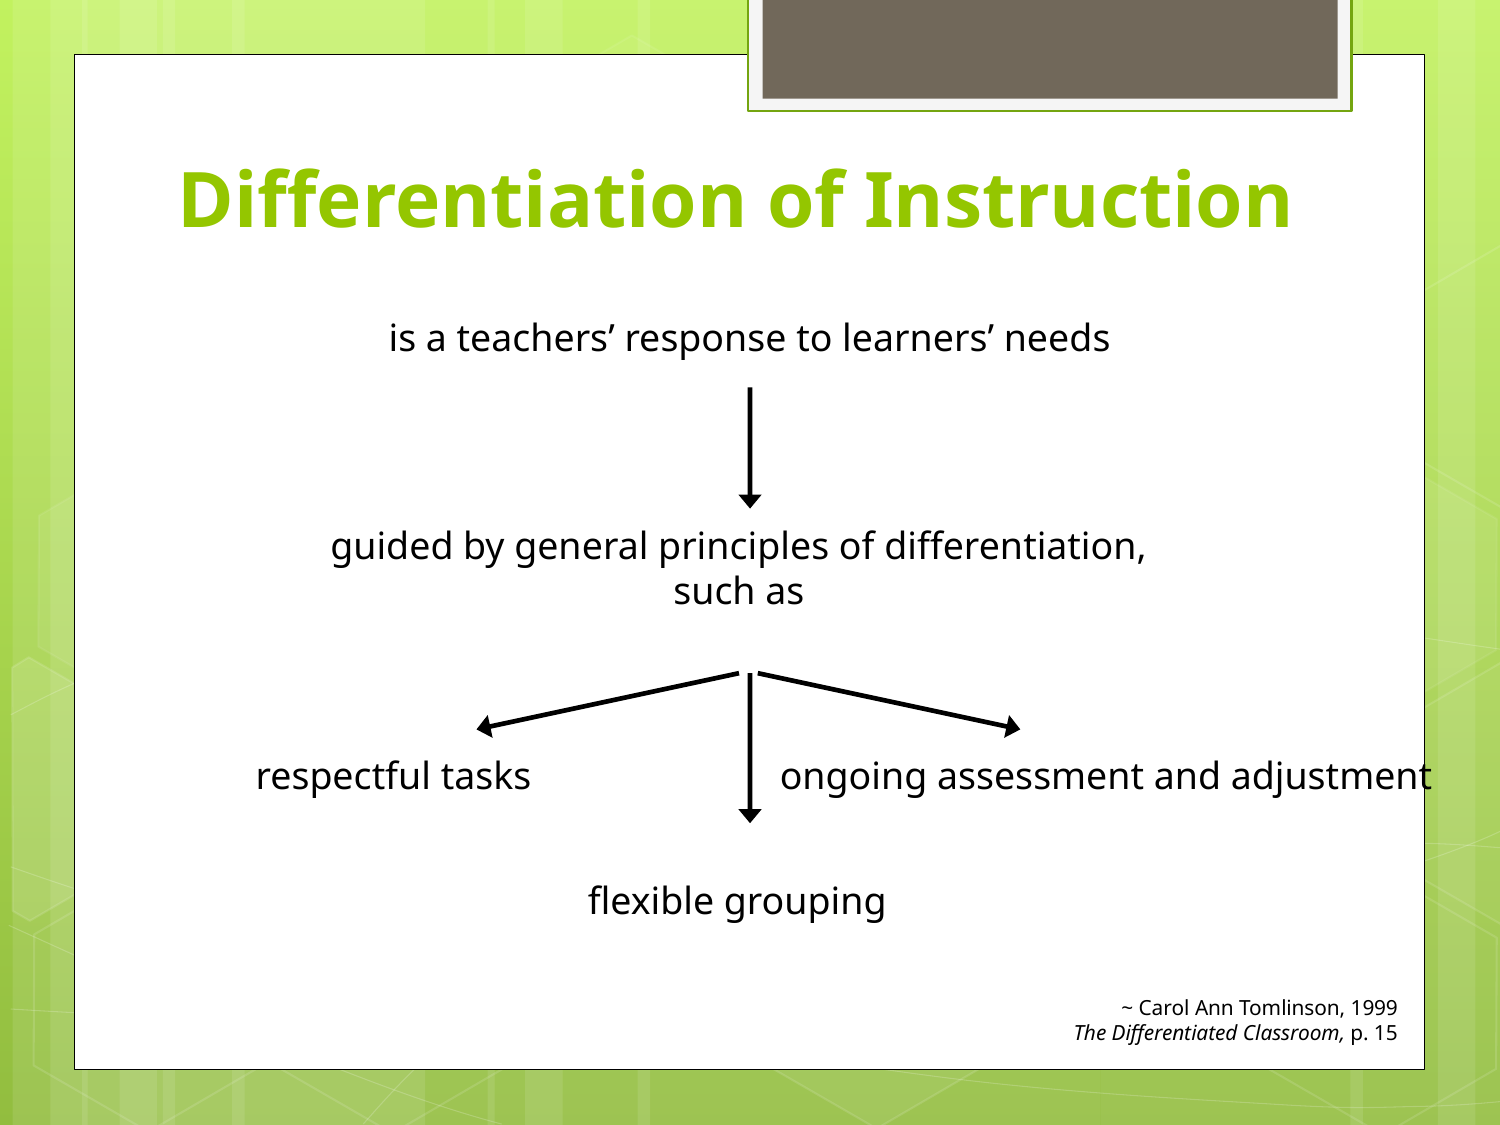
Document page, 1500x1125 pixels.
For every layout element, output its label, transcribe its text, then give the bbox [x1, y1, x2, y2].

text_box guided by general principles of differentiation, such as [151, 514, 1327, 620]
text_box [739, 673, 761, 824]
text_box ongoing assessment and adjustment [762, 744, 1450, 805]
text_box [476, 673, 740, 737]
text_box [757, 673, 1021, 737]
text_box ~ Carol Ann Tomlinson, 1999 The Differentiated Classroom, p. 15 [662, 987, 1413, 1053]
text_box [739, 387, 761, 509]
text_box is a teachers’ response to learners’ needs [125, 306, 1375, 367]
text_box flexible grouping [512, 869, 963, 930]
text_box respectful tasks [162, 744, 625, 805]
title Differentiation of Instruction [162, 62, 1316, 250]
